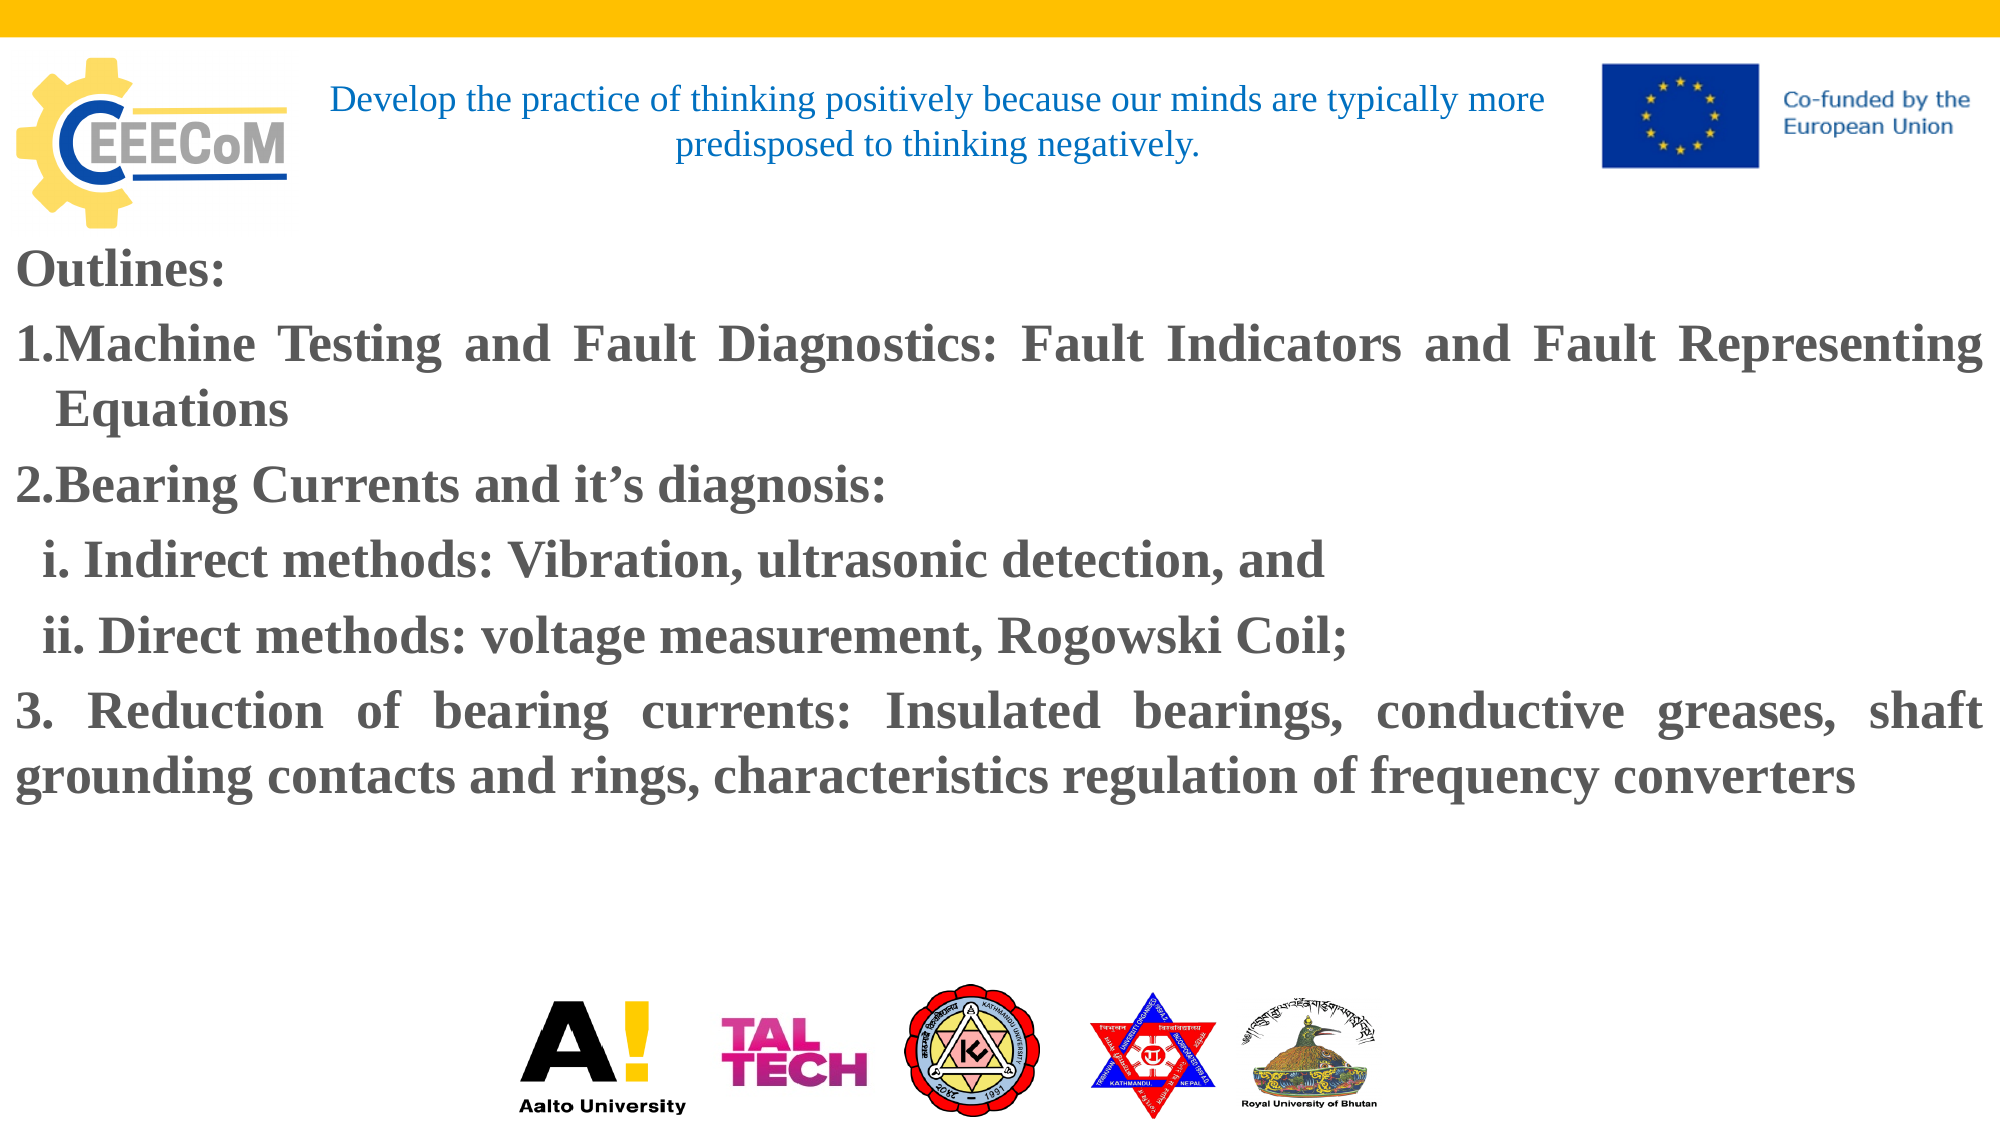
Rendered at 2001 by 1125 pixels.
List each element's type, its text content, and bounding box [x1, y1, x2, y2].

picture [11, 50, 299, 224]
picture [512, 984, 1382, 1125]
picture [1595, 46, 2000, 181]
list Outlines: Machine Testing and Fault Diagnostics: Fault Indicators and Fault Representing Equations Bearing Currents and it’s diagnosis: i. Indirect methods: Vibration, ultrasonic detection, and ii. Direct methods: voltage measurement, Rogowski Coil; 3. Reduction of bearing currents: Insulated bearings, conductive greases, shaft grounding contacts and rings, characteristics regulation of frequency converters [0, 224, 2000, 975]
title Develop the practice of thinking positively because our minds are typically more predisposed to thinking negatively. [312, 37, 1565, 201]
